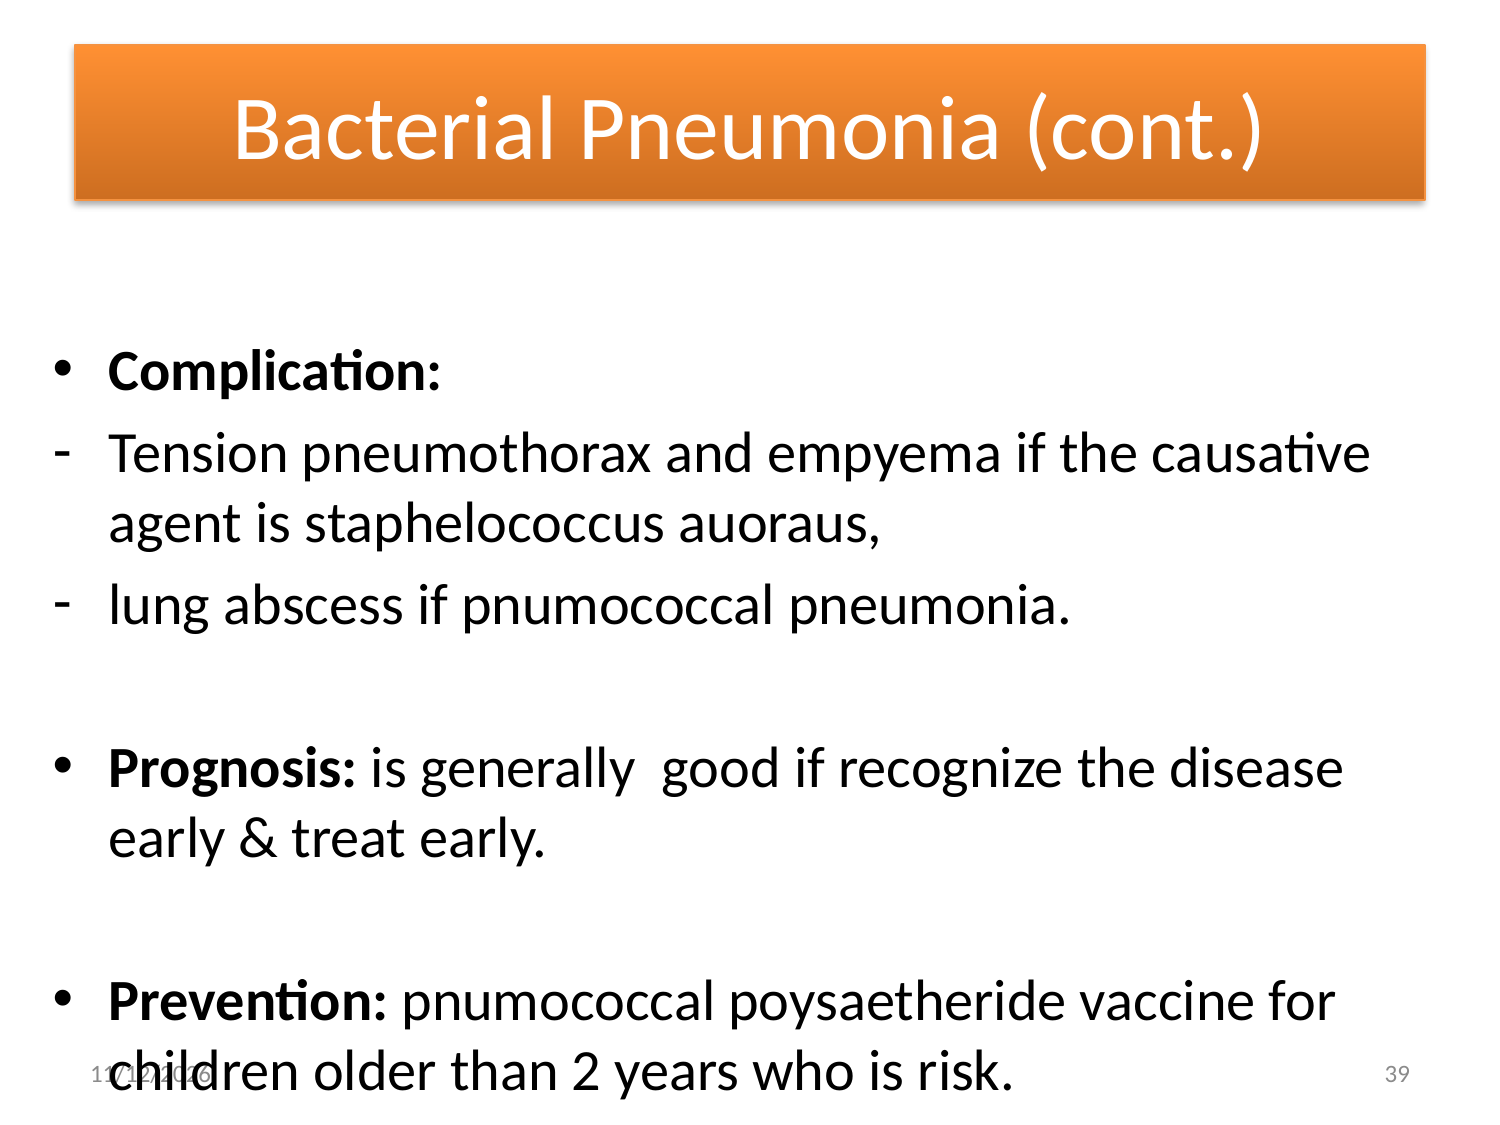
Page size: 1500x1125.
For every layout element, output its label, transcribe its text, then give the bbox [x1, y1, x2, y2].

title Bacterial Pneumonia (cont.) [74, 44, 1426, 201]
list Complication: Tension pneumothorax and empyema if the causative agent is staphelococcus auoraus, lung abscess if pnumococcal pneumonia. Prognosis: is generally good if recognize the disease early & treat early. Prevention: pnumococcal poysaetheride vaccine for children older than 2 years who is risk. [37, 324, 1463, 1125]
